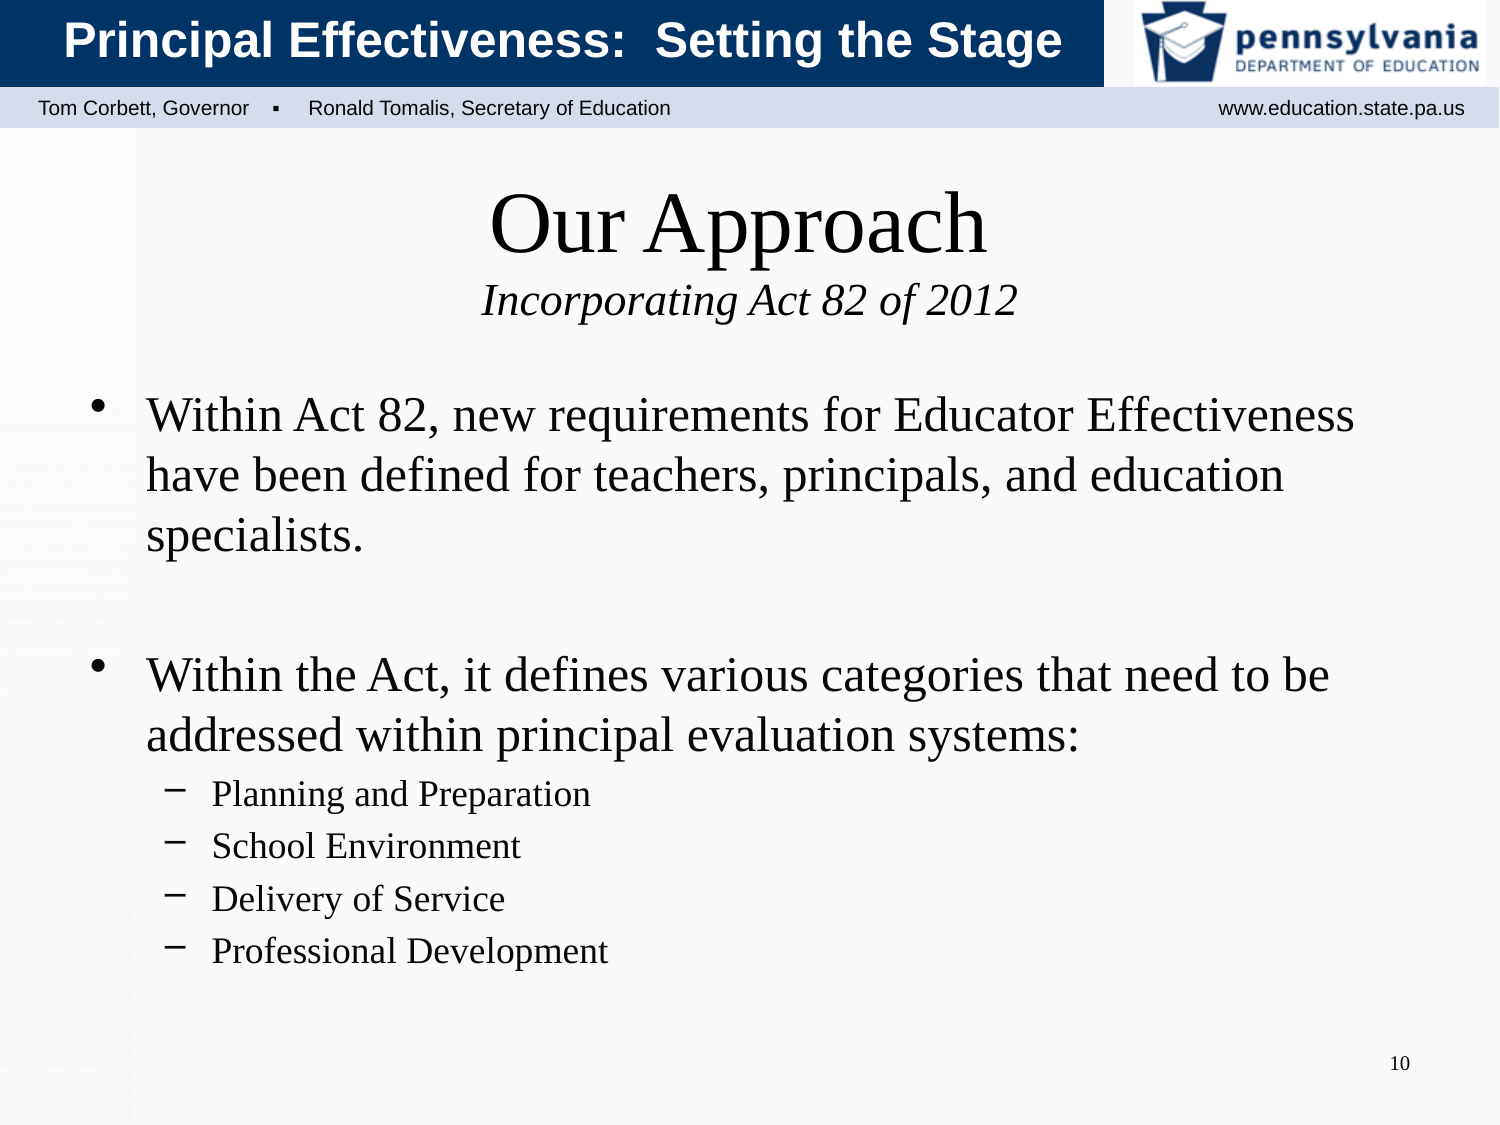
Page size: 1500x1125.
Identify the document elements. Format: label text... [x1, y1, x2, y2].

picture [0, 0, 1500, 1125]
list Within Act 82, new requirements for Educator Effectiveness have been defined for teachers, principals, and education specialists. Within the Act, it defines various categories that need to be addressed within principal evaluation systems: Planning and Preparation School Environment Delivery of Service Professional Development [75, 374, 1425, 1117]
text_box 10 [1374, 1042, 1444, 1103]
title Our Approach Incorporating Act 82 of 2012 [75, 157, 1425, 357]
